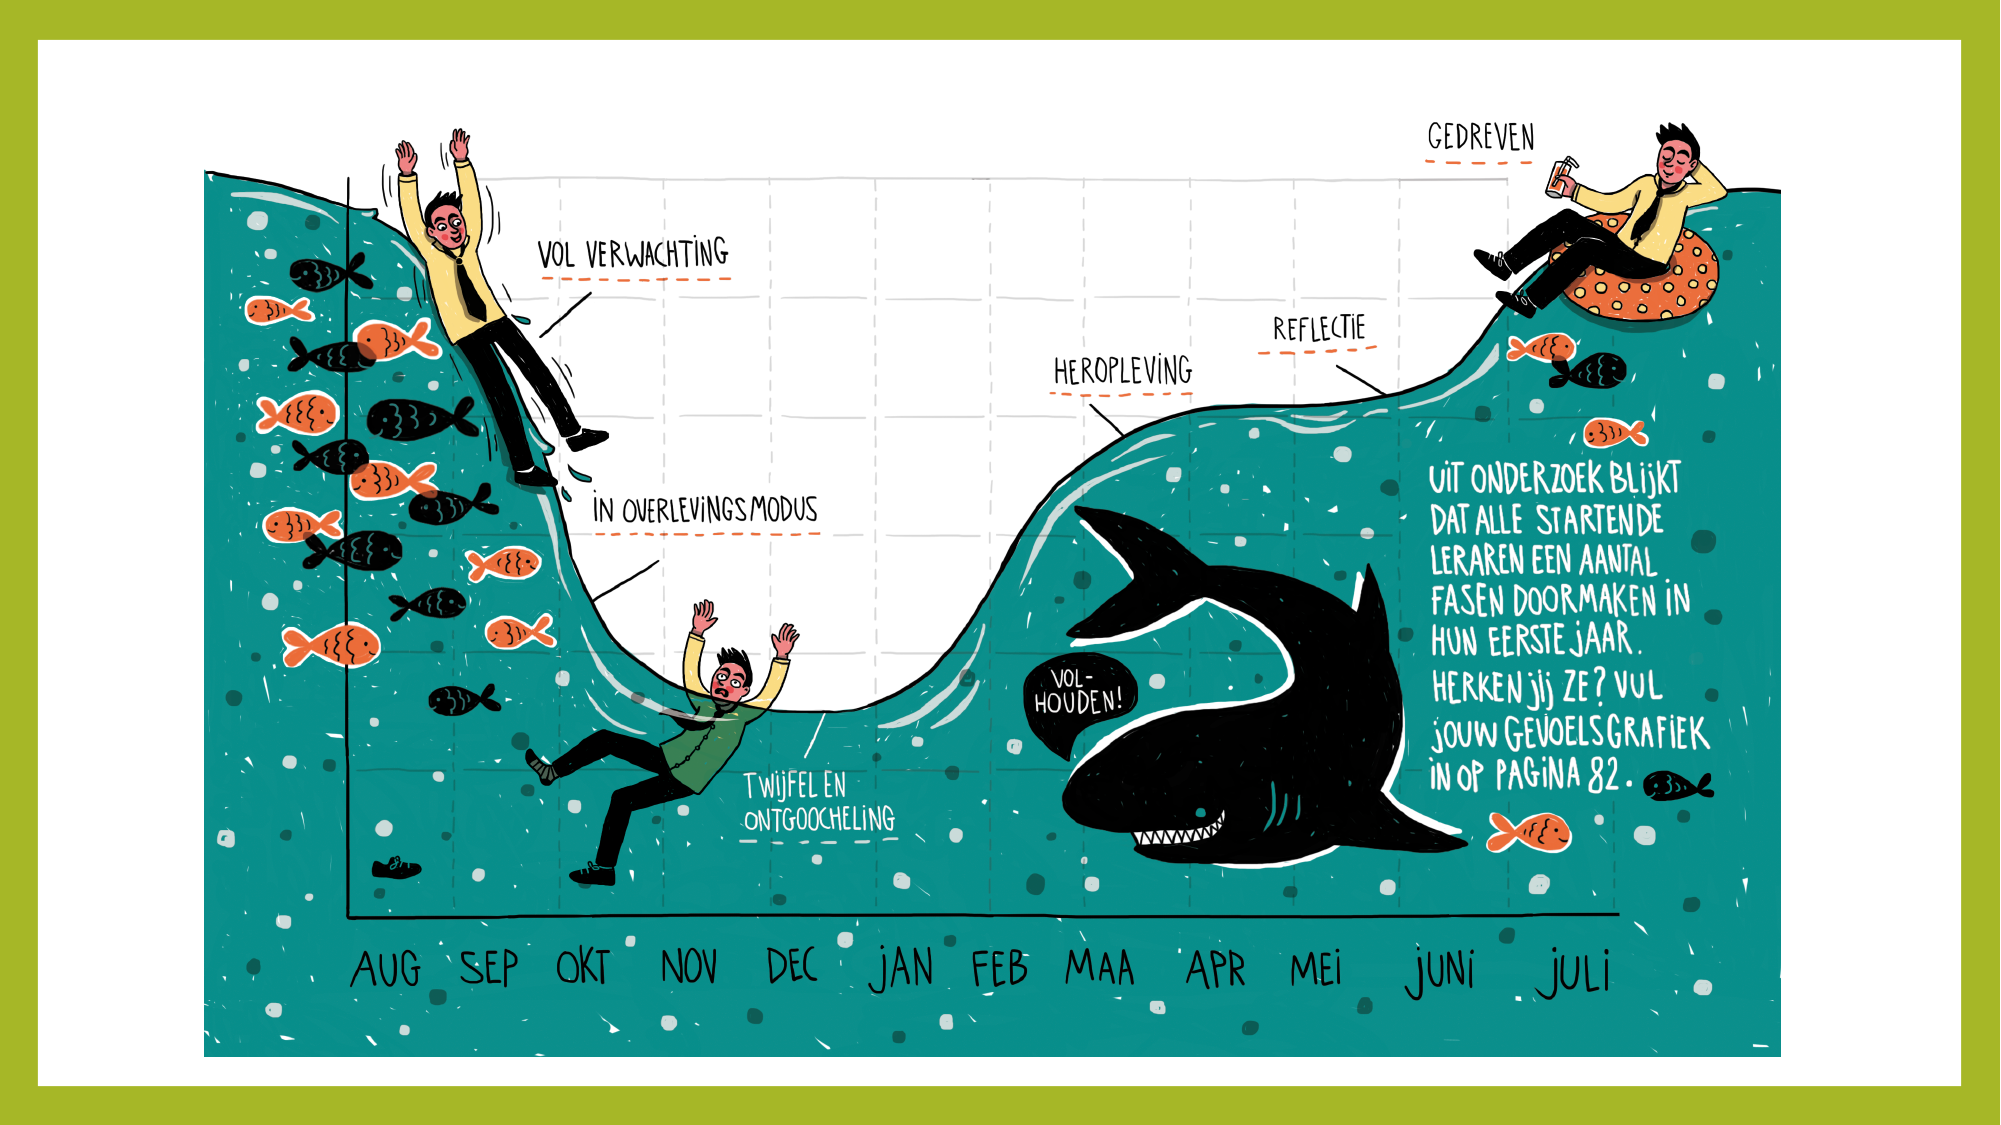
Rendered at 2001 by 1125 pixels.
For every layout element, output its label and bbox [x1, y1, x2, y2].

picture [204, 56, 1781, 1058]
